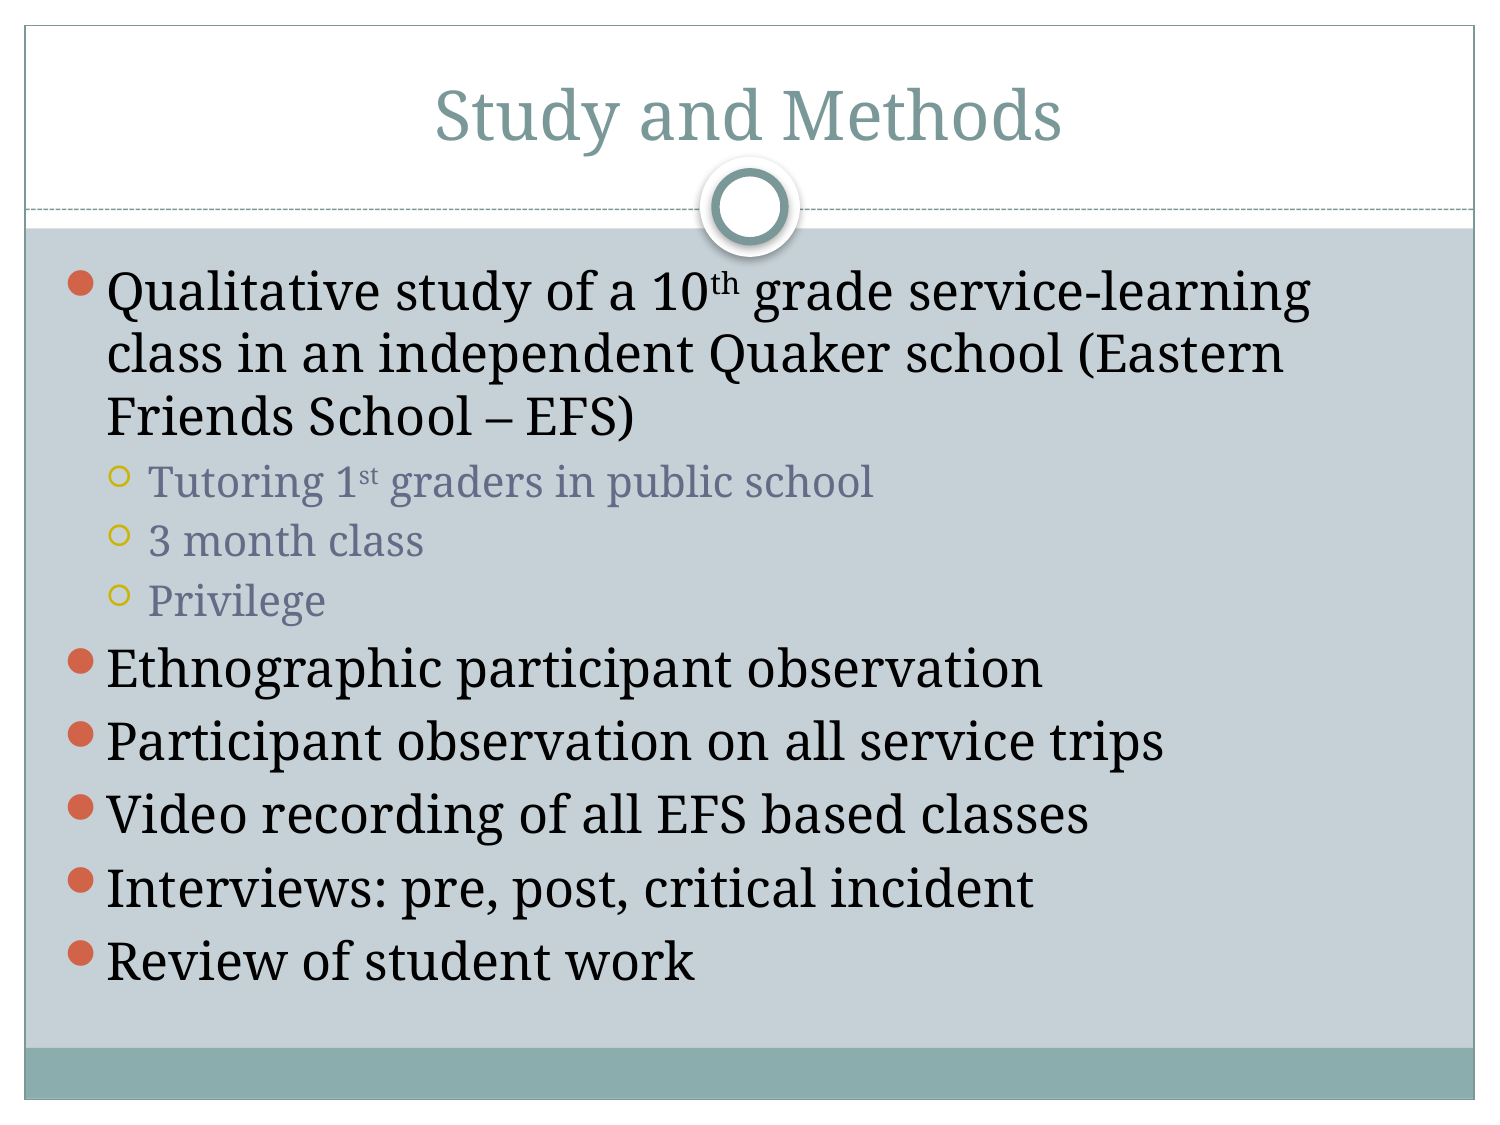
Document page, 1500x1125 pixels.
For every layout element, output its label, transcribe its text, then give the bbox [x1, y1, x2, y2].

title Study and Methods [49, 37, 1450, 162]
list Qualitative study of a 10th grade service-learning class in an independent Quaker school (Eastern Friends School – EFS) Tutoring 1st graders in public school 3 month class Privilege Ethnographic participant observation Participant observation on all service trips Video recording of all EFS based classes Interviews: pre, post, critical incident Review of student work [49, 250, 1445, 1001]
